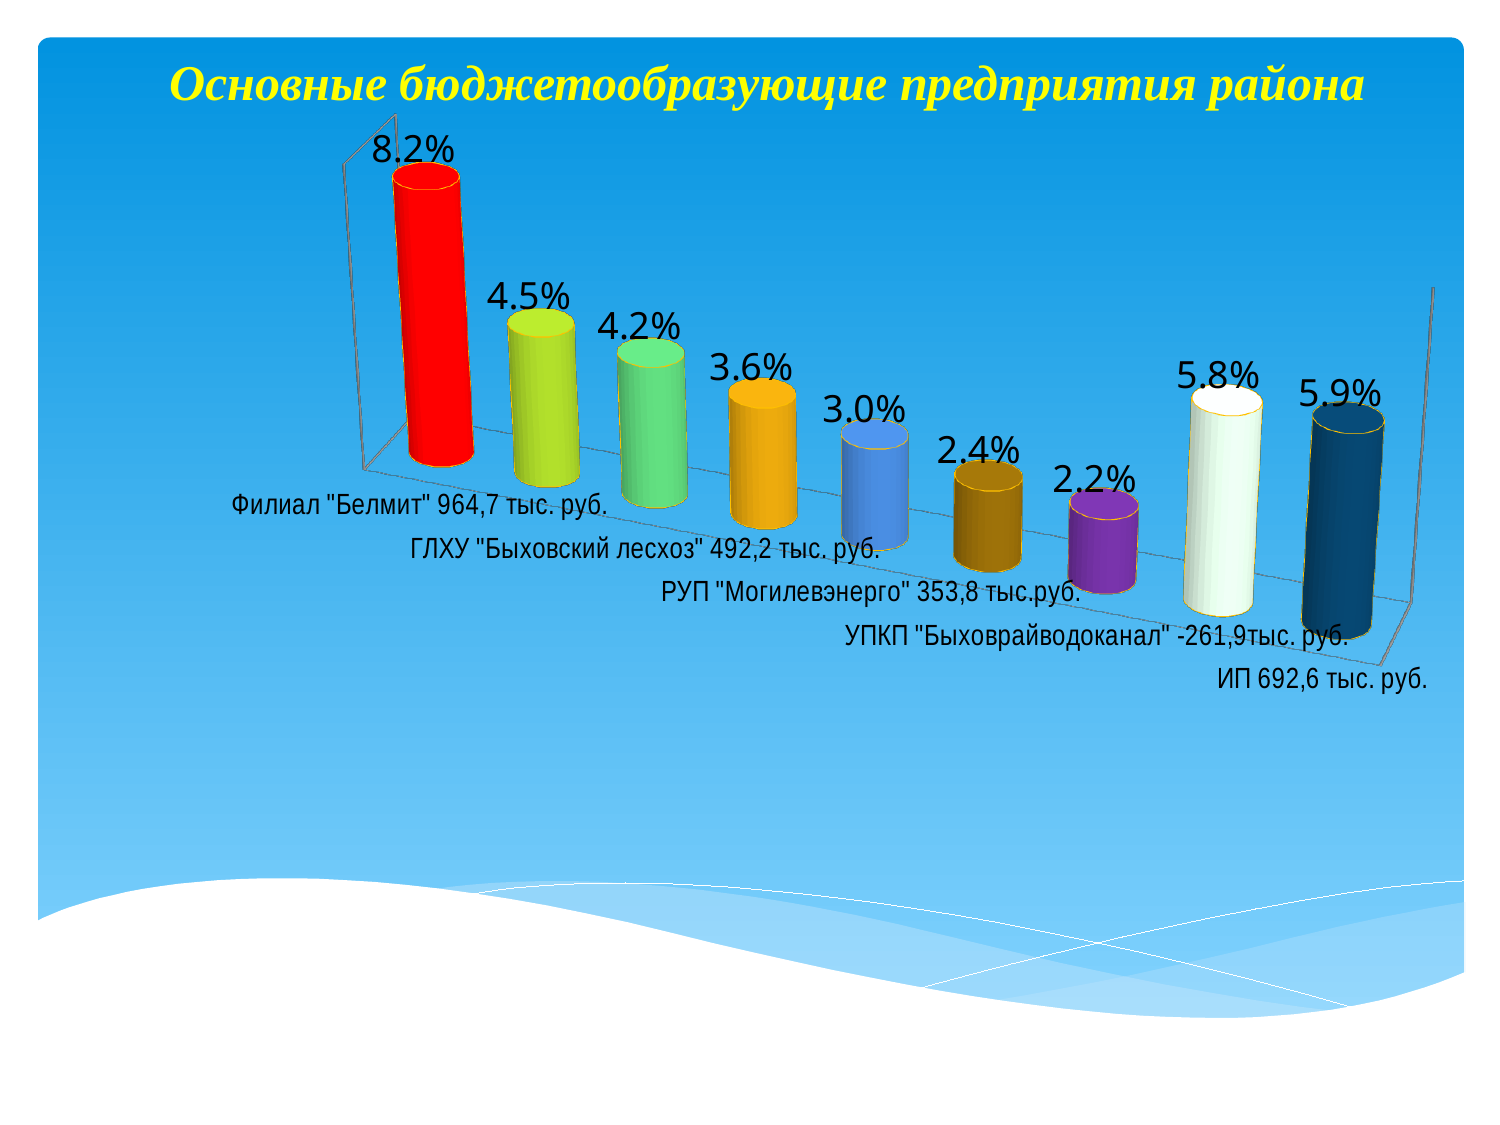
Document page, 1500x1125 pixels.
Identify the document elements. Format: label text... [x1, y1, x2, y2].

title Основные бюджетообразующие предприятия района [88, 30, 1447, 111]
chart [52, 113, 1459, 1071]
